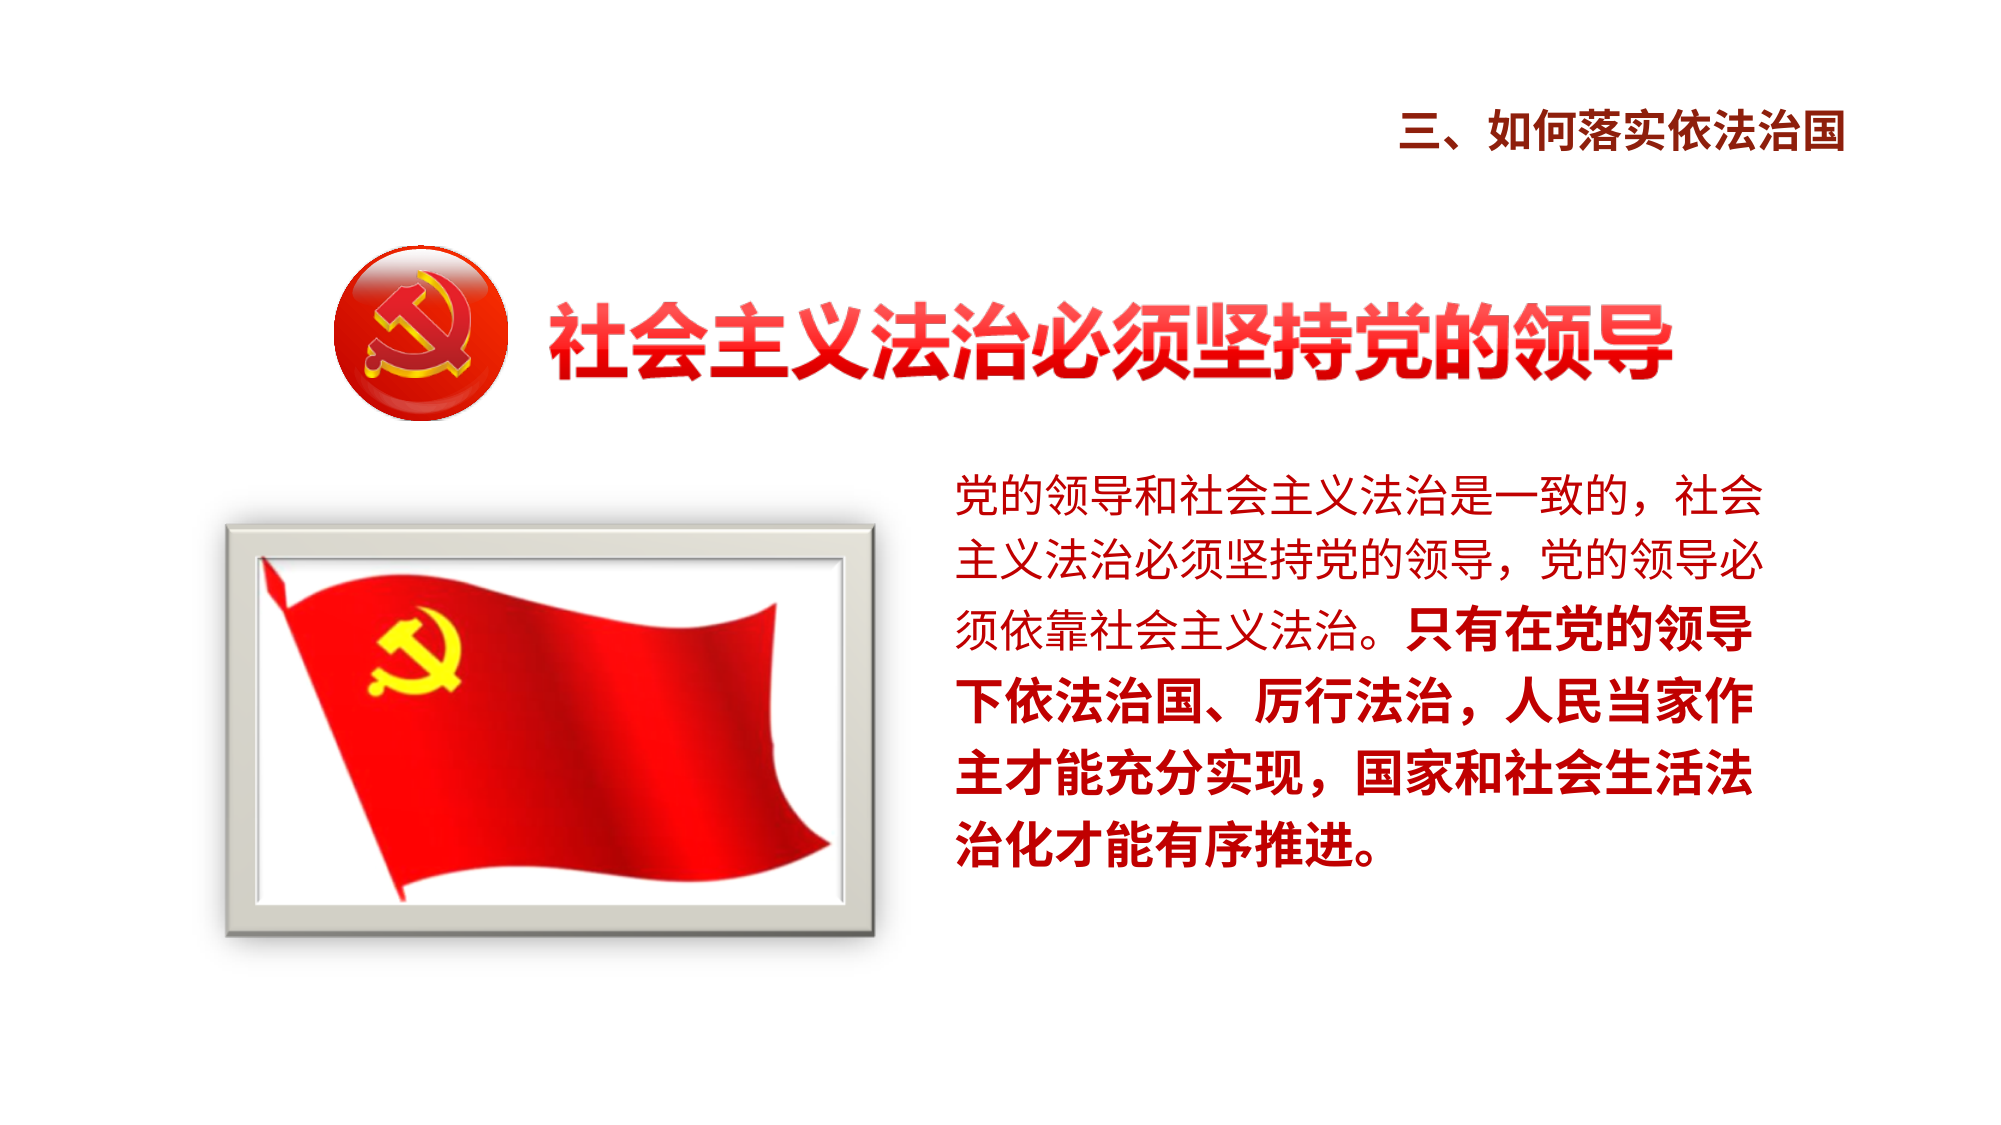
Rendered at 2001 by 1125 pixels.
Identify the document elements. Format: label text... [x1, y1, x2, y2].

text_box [333, 245, 508, 421]
text_box 三、如何落实依法治国 [1351, 94, 1894, 164]
picture [177, 474, 926, 990]
picture [499, 267, 1773, 405]
text_box 党的领导和社会主义法治是一致的，社会主义法治必须坚持党的领导，党的领导必须依靠社会主义法治。只有在党的领导下依法治国、厉行法治，人民当家作主才能充分实现，国家和社会生活法治化才能有序推进。 [939, 448, 1780, 882]
